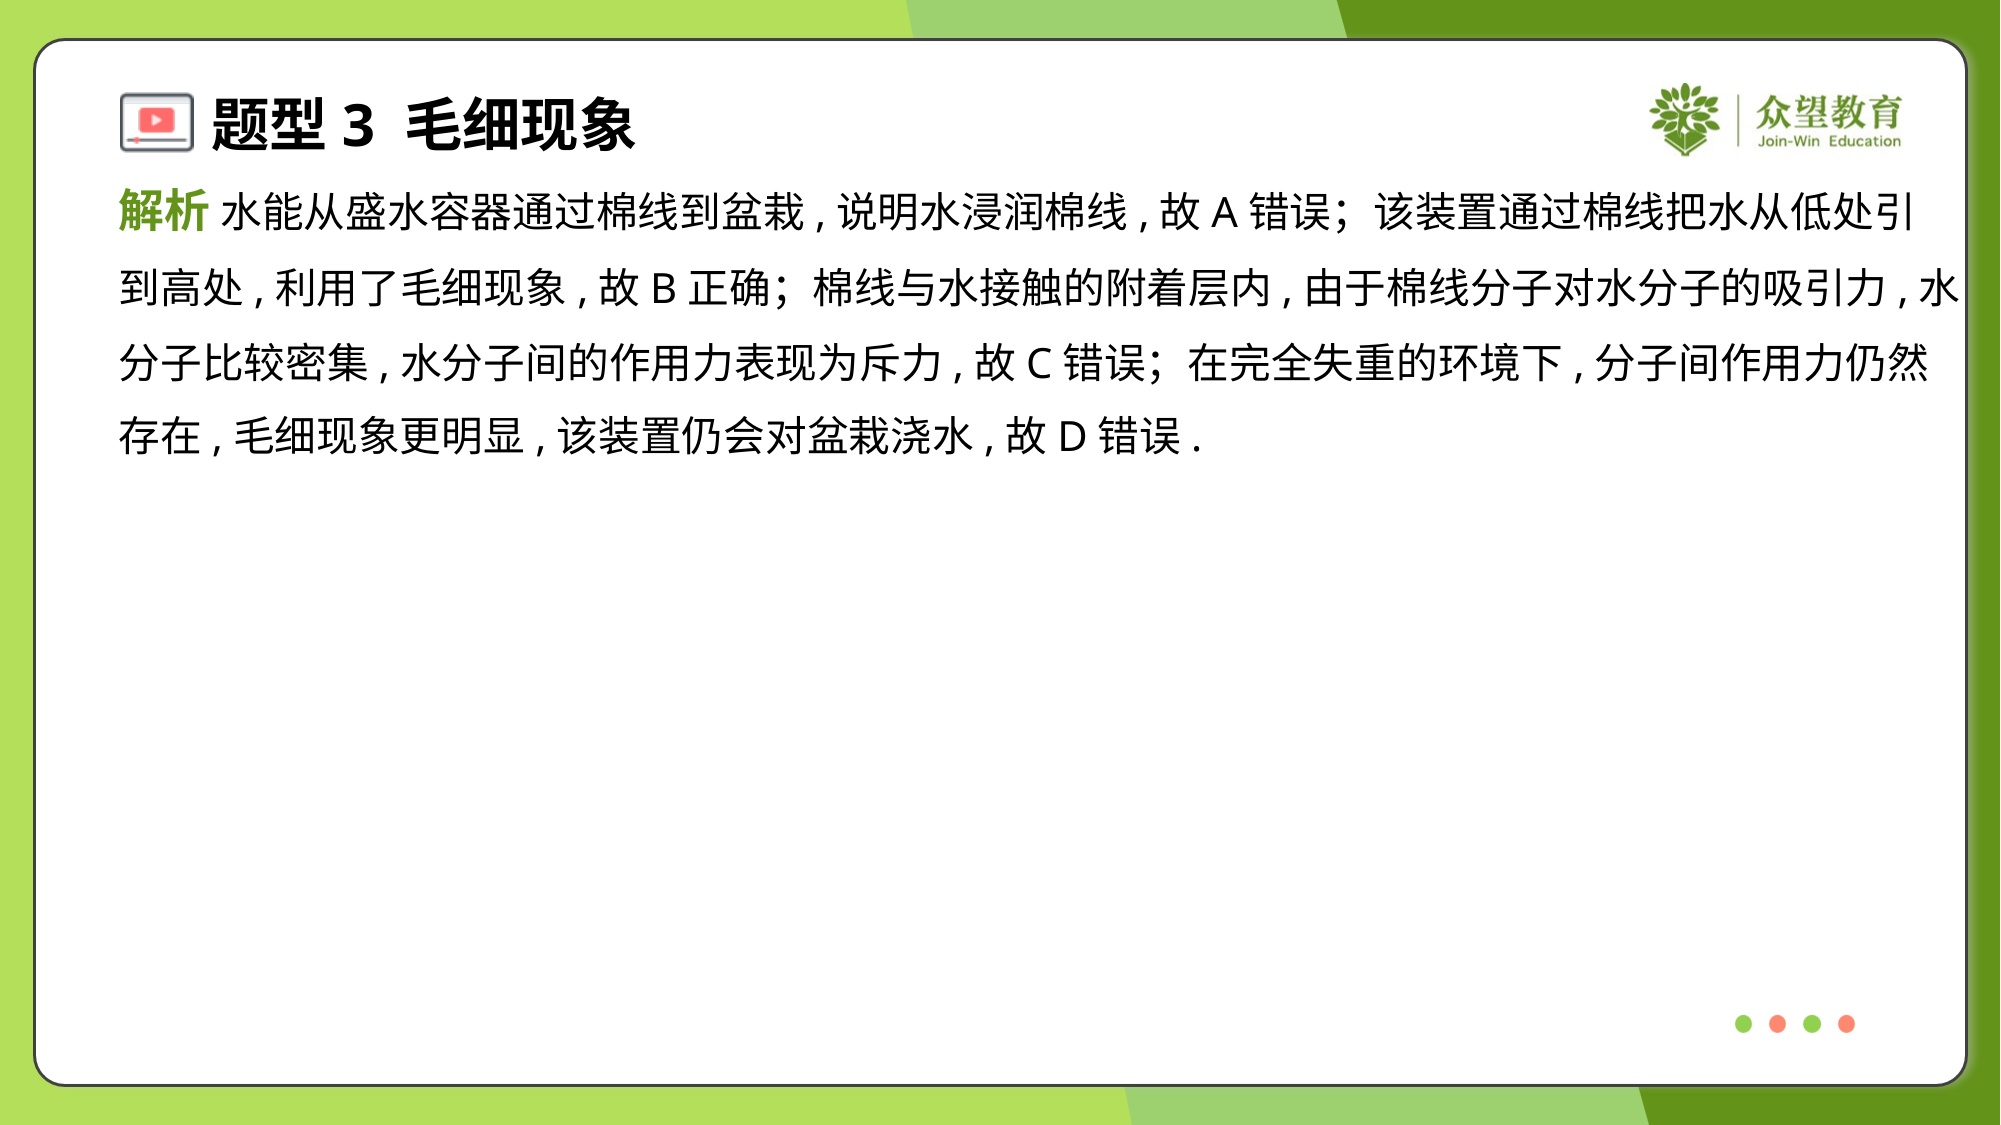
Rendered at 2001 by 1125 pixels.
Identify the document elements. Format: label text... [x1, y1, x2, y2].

picture [0, 0, 2000, 1125]
text_box 解析 水能从盛水容器通过棉线到盆栽,说明水浸润棉线,故A错误；该装置通过棉线把水从低处引 到高处,利用了毛细现象,故B正确；棉线与水接触的附着层内,由于棉线分子对水分子的吸引力,水 分子比较密集,水分子间的作用力表现为斥力,故C错误；在完全失重的环境下,分子间作用力仍然 存在,毛细现象更明显,该装置仍会对盆栽浇水,故D错误. [118, 159, 1883, 452]
